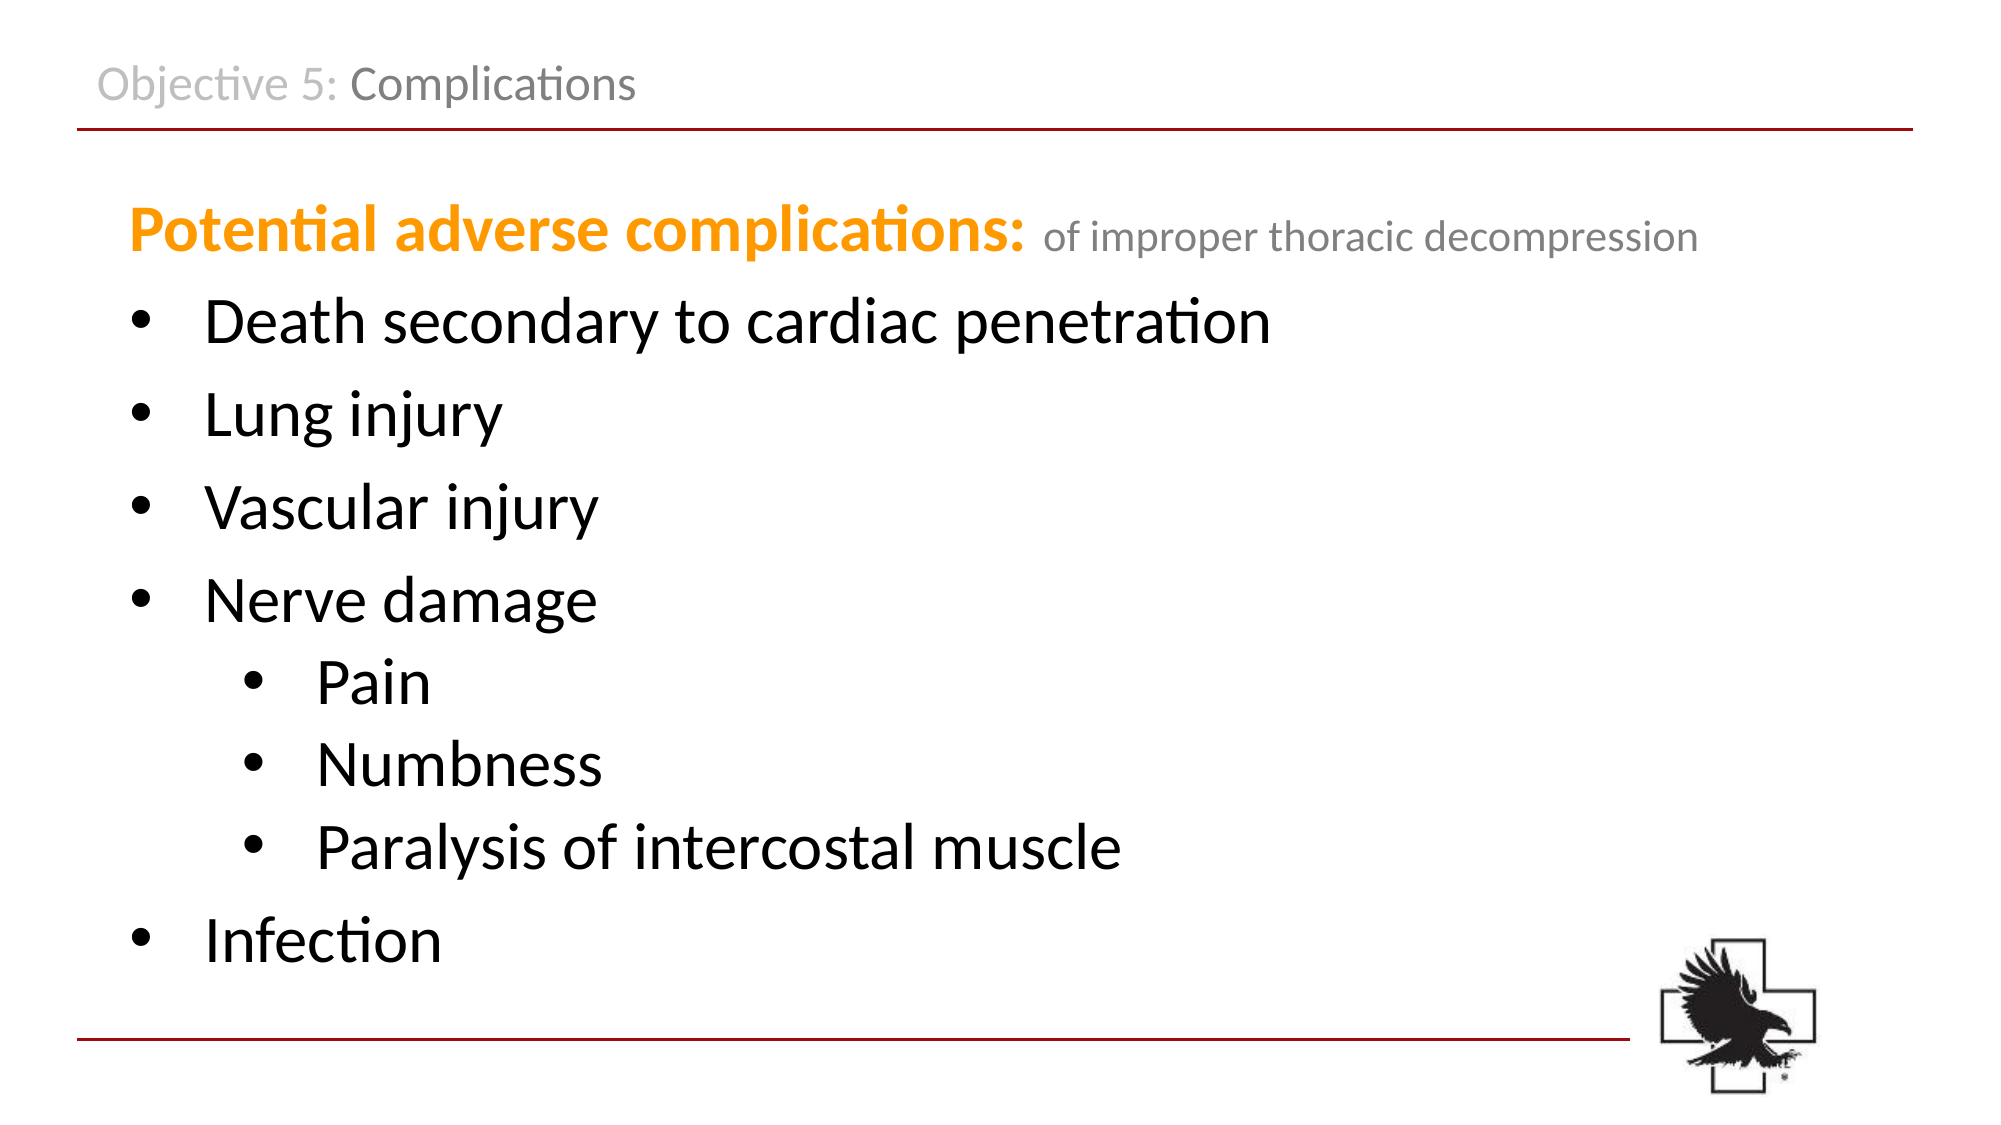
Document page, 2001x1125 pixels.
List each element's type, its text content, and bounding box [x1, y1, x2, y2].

text_box Objective 5: Complications [82, 42, 682, 118]
list Potential adverse complications: of improper thoracic decompression Death secondary to cardiac penetration Lung injury Vascular injury Nerve damage Pain Numbness Paralysis of intercostal muscle Infection [114, 186, 1914, 989]
picture [1658, 989, 1821, 1098]
